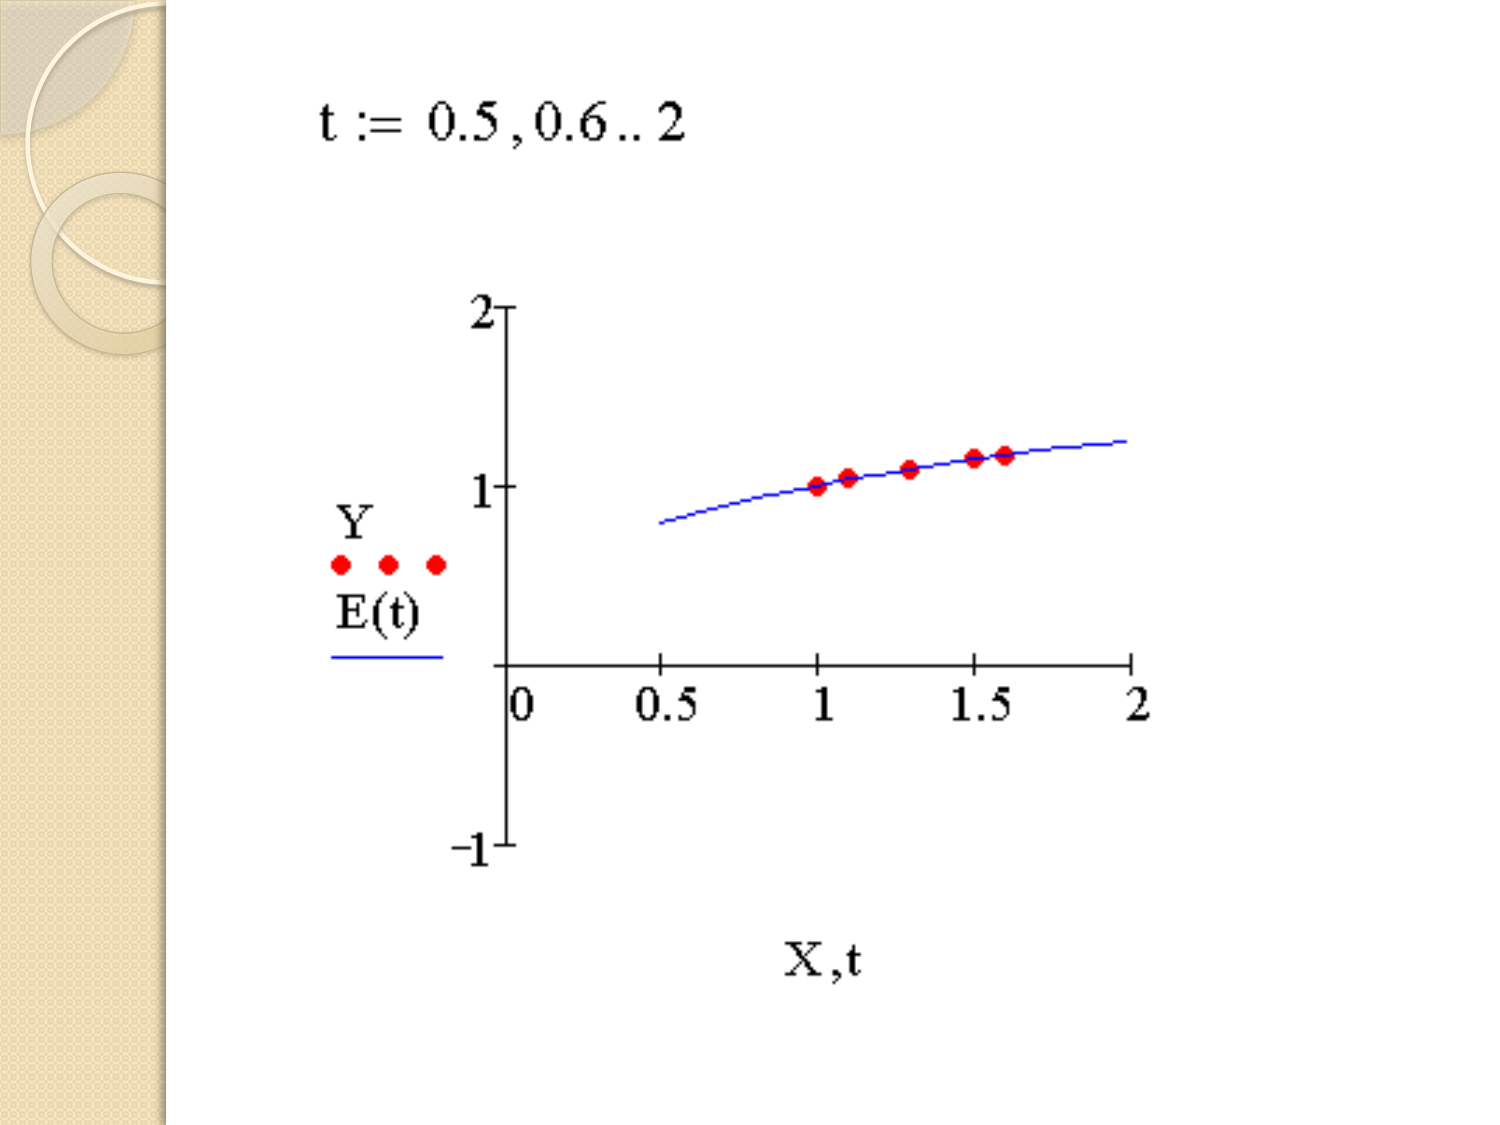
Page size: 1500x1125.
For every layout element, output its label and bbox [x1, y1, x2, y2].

picture [206, 63, 1223, 997]
